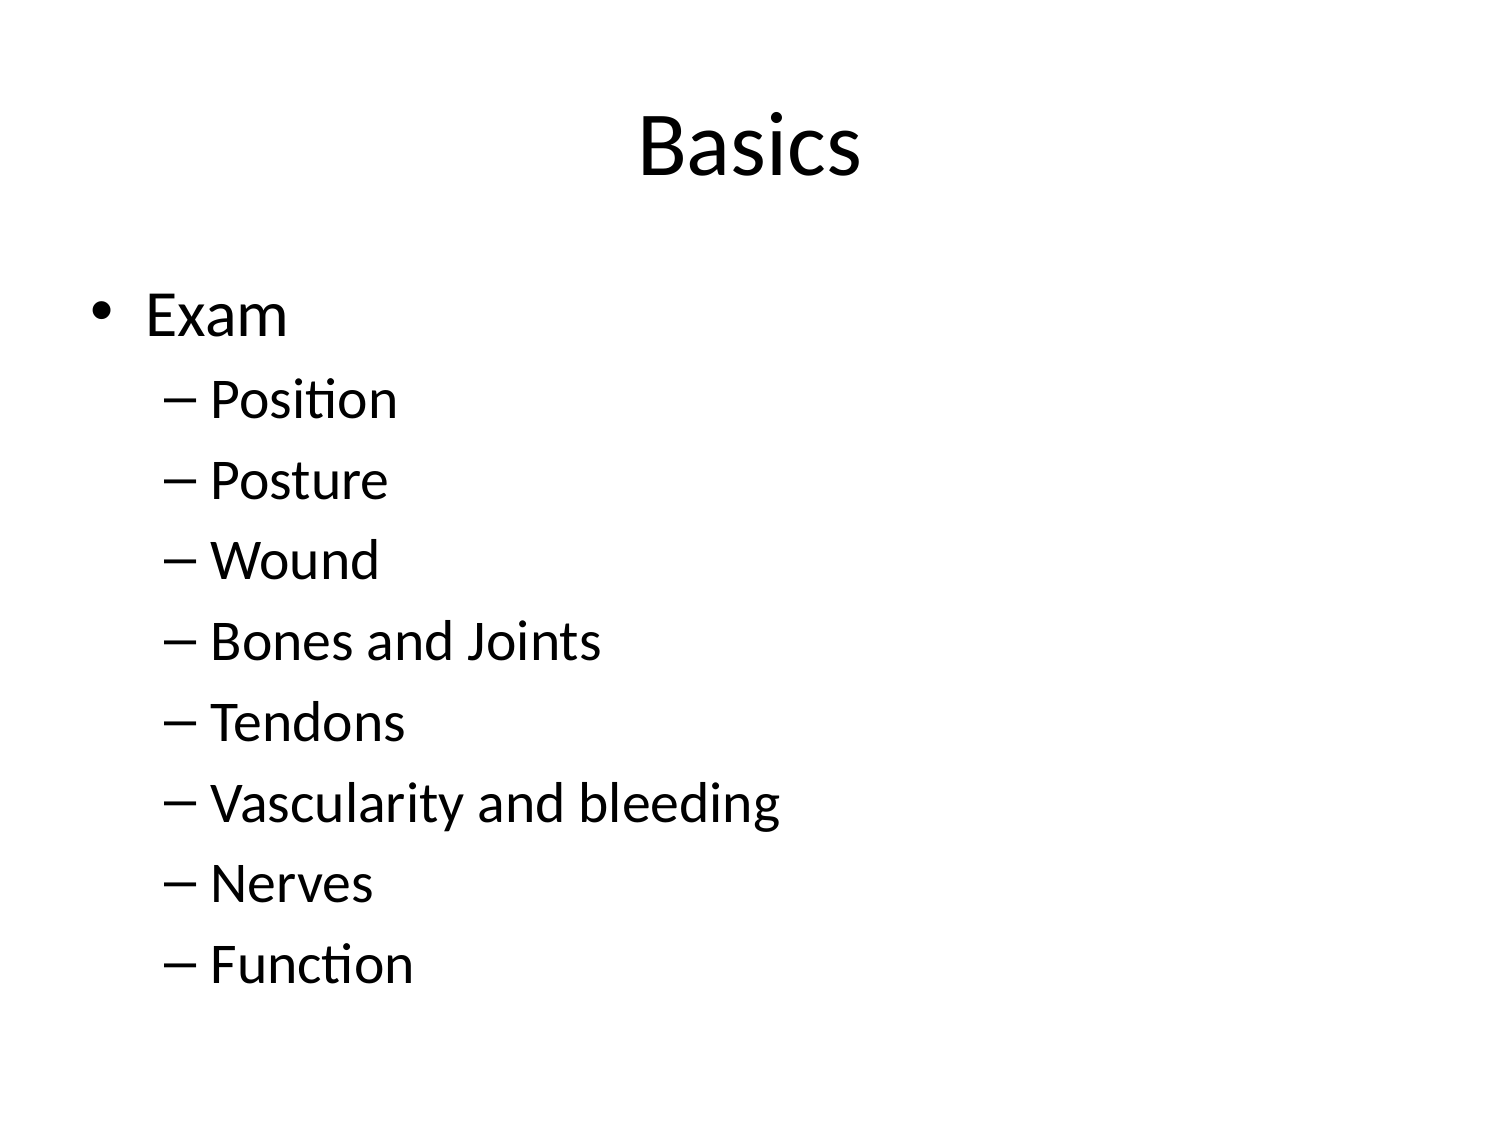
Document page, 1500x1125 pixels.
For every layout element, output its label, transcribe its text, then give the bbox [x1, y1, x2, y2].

list Exam Position Posture Wound Bones and Joints Tendons Vascularity and bleeding Nerves Function [75, 262, 1425, 1005]
title Basics [75, 45, 1425, 233]
